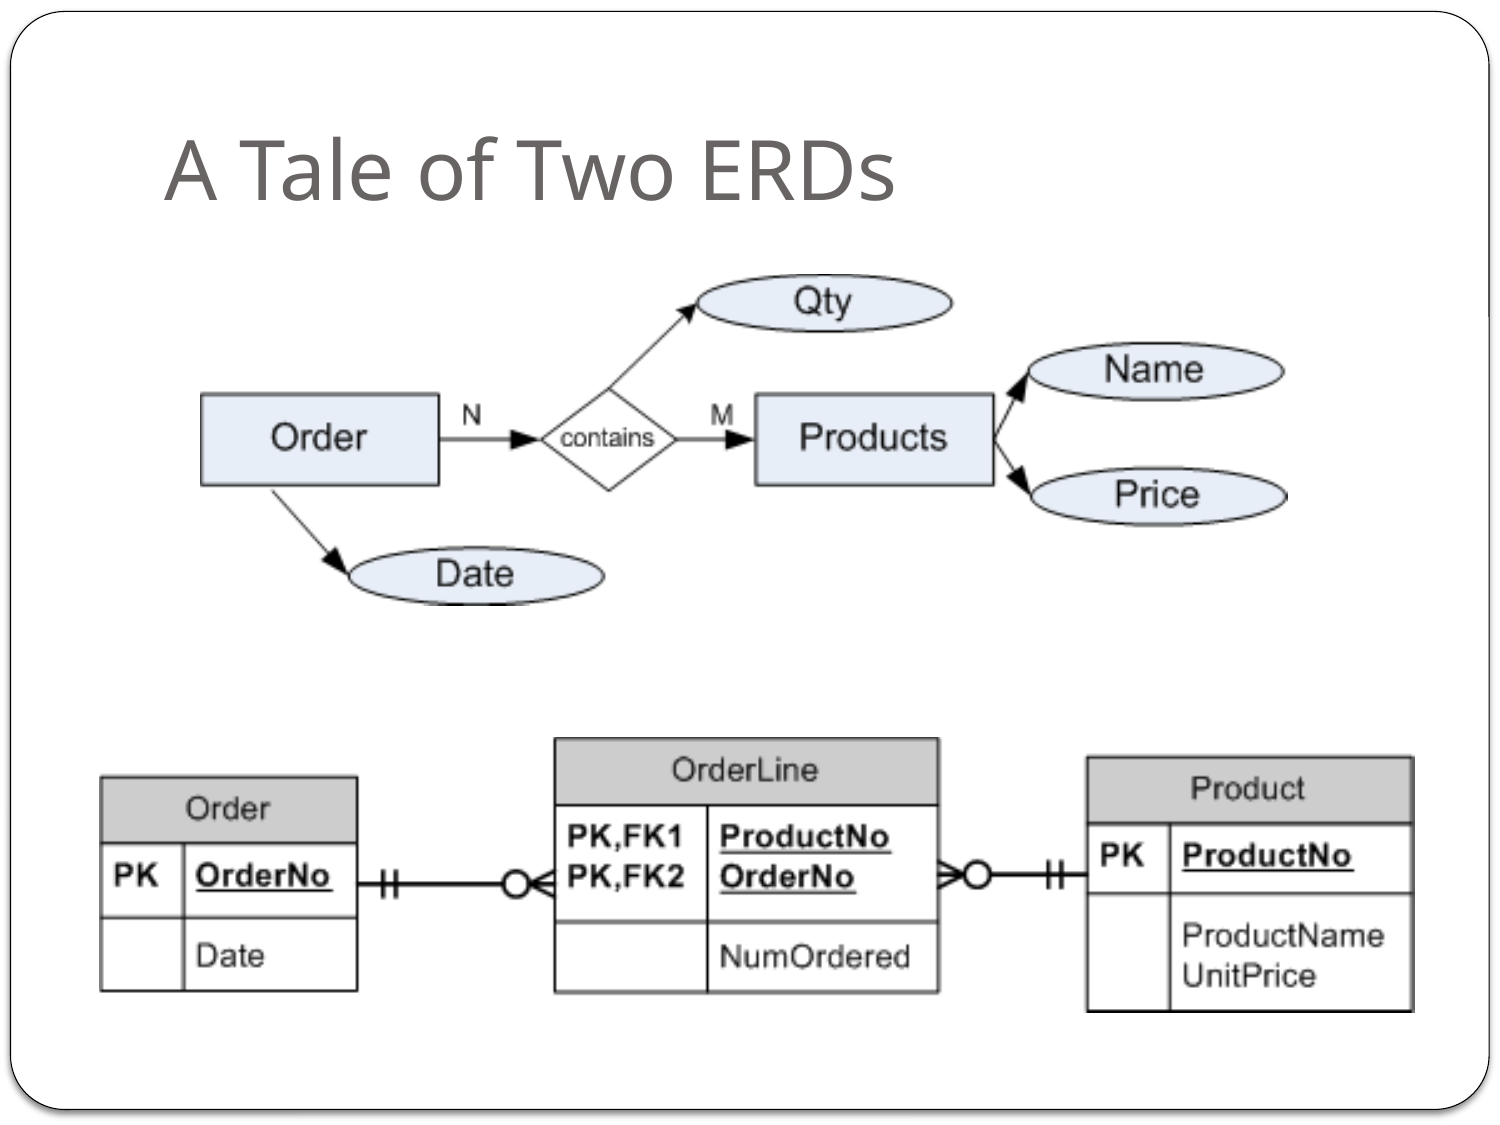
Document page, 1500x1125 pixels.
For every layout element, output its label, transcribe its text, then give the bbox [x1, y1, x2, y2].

picture [199, 274, 1288, 606]
picture [99, 737, 1416, 1013]
title A Tale of Two ERDs [150, 45, 1425, 233]
